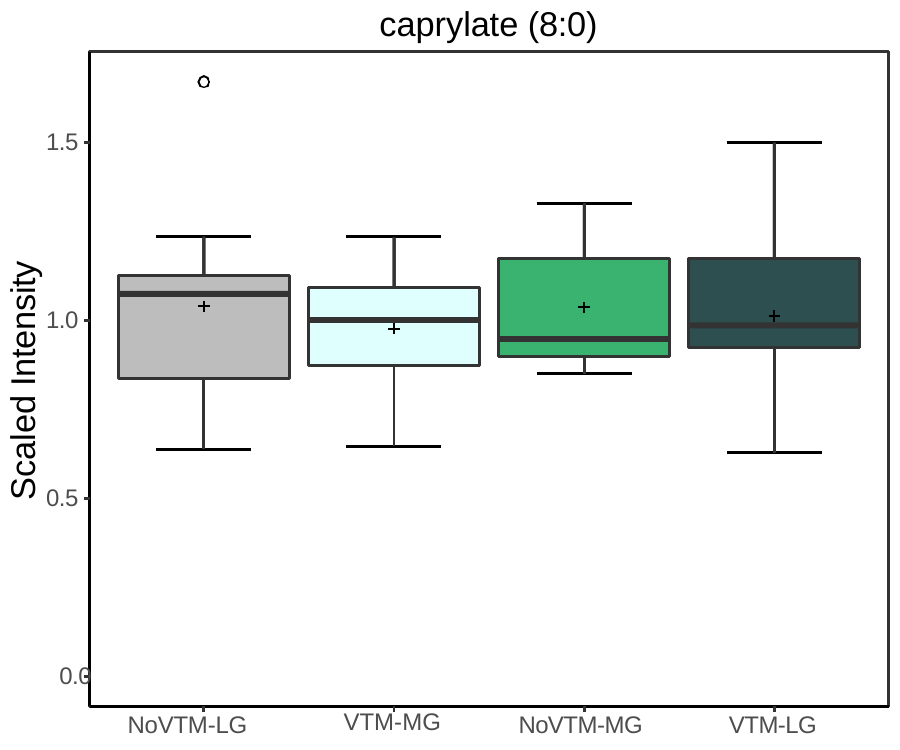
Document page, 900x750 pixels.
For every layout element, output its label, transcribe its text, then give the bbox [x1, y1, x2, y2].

text_box VTM-LG [726, 721, 838, 738]
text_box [83, 50, 891, 713]
text_box 1.0 [45, 302, 78, 334]
text_box VTM-MG [341, 721, 443, 736]
text_box 1.5 [44, 124, 78, 156]
text_box 0.5 [44, 480, 78, 512]
slide_number NoVTM-LG [125, 721, 257, 750]
text_box Scaled Intensity [1, 256, 45, 503]
text_box caprylate (8:0) [377, 0, 602, 44]
footer 0.0 [57, 661, 95, 750]
text_box NoVTM-MG [516, 721, 670, 738]
